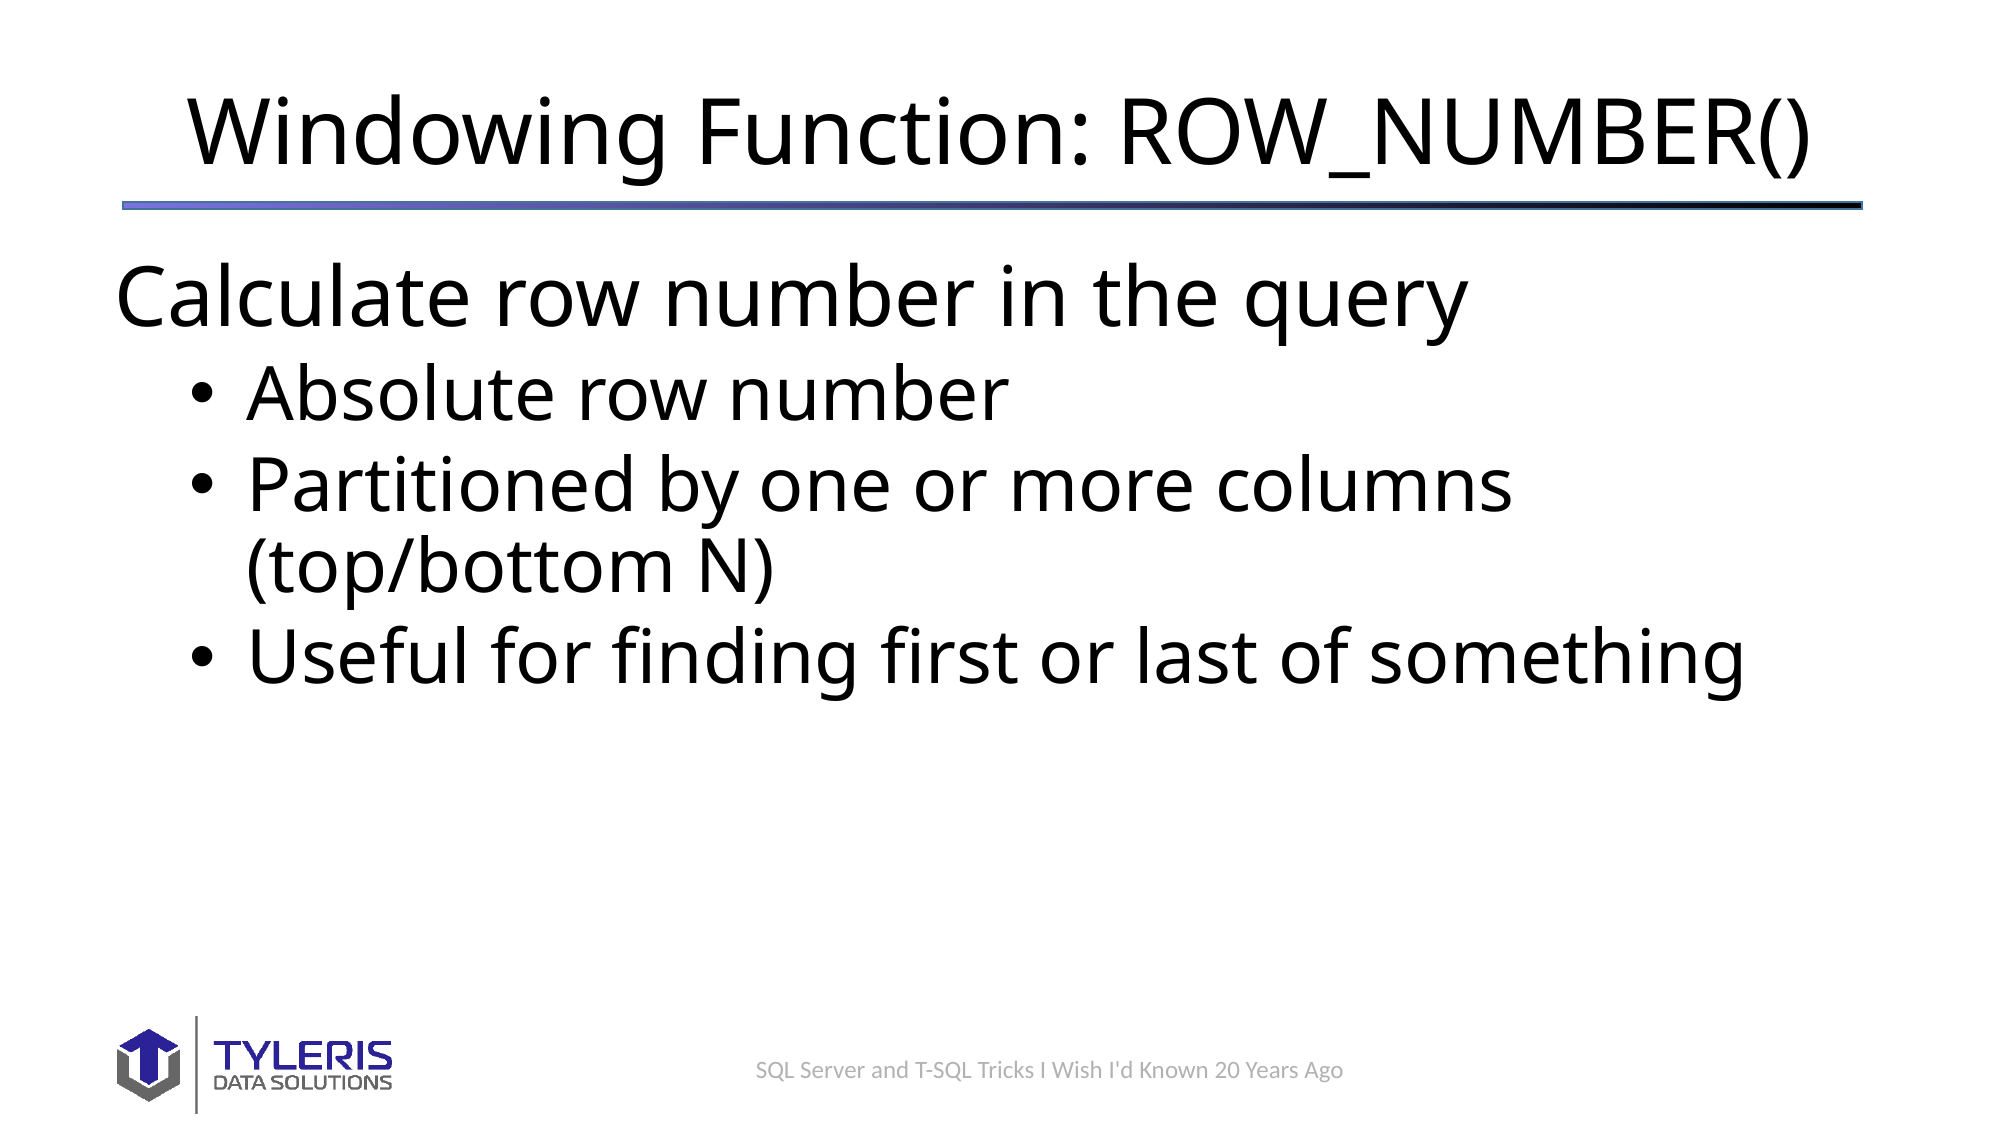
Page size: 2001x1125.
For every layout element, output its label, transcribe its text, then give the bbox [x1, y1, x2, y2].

list Calculate row number in the query Absolute row number Partitioned by one or more columns (top/bottom N) Useful for finding first or last of something [99, 247, 1900, 990]
text_box Windowing Function: ROW_NUMBER() [137, 59, 1863, 201]
text_box [122, 201, 1863, 210]
picture [117, 1016, 392, 1114]
footer SQL Server and T-SQL Tricks I Wish I'd Known 20 Years Ago [599, 1039, 1502, 1099]
